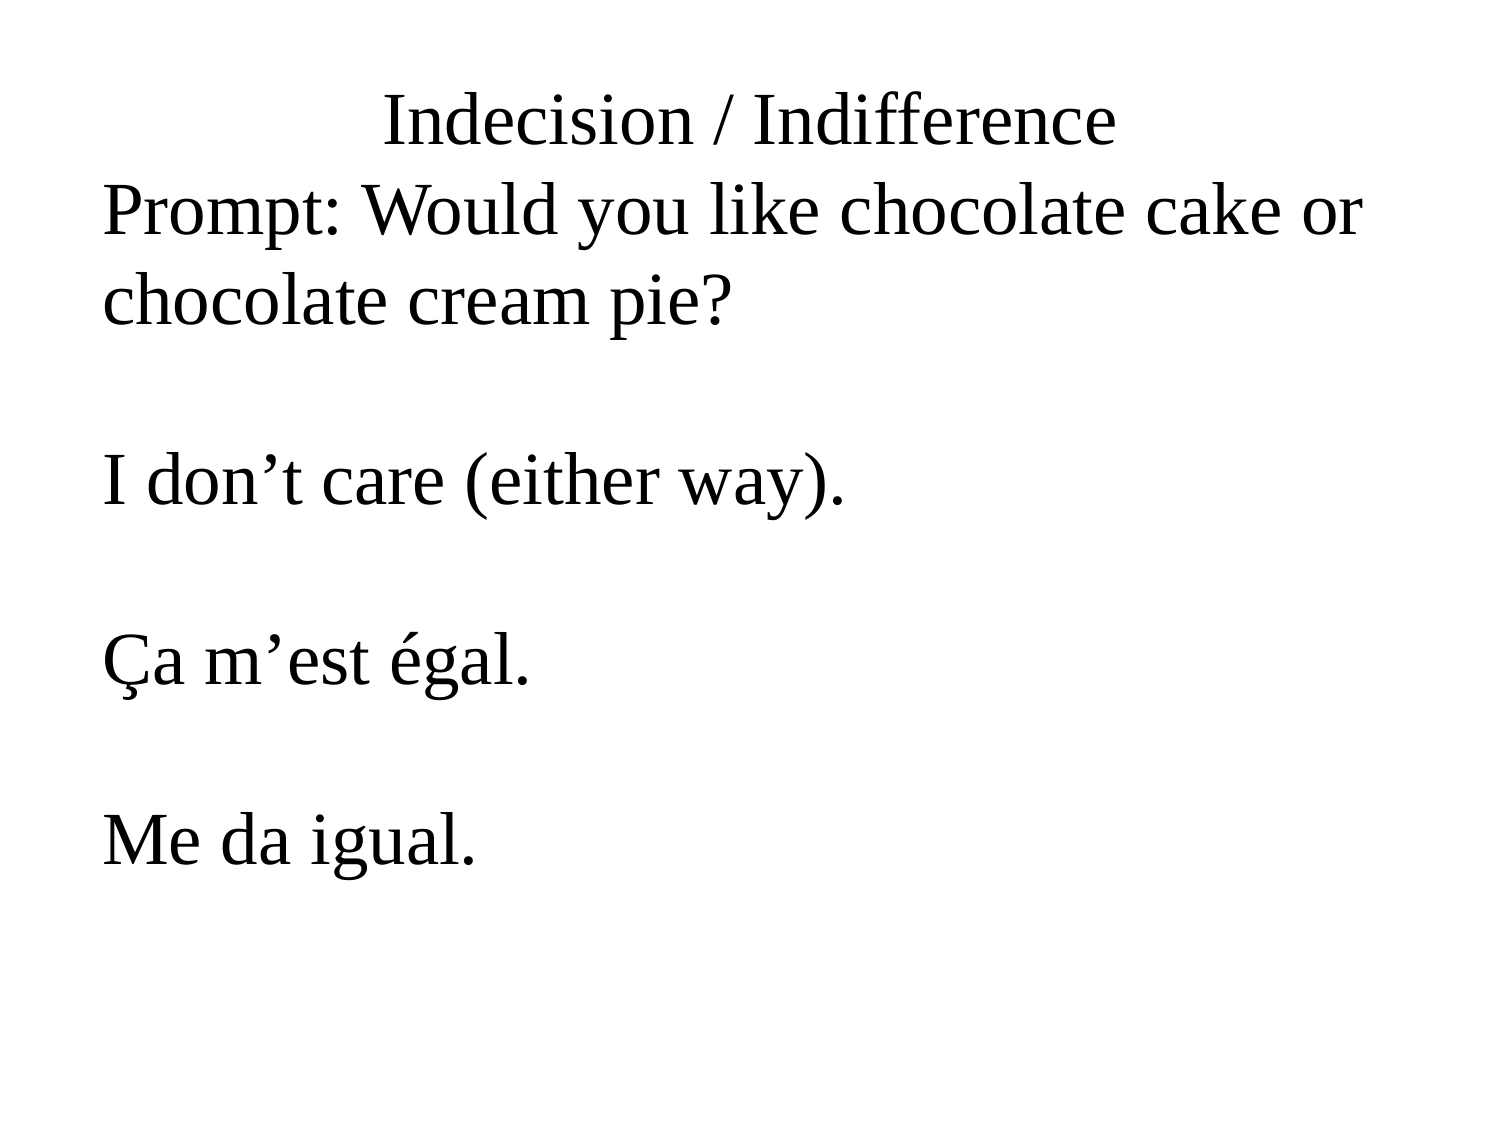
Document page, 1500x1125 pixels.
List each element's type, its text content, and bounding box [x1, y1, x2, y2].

text_box Indecision / Indifference Prompt: Would you like chocolate cake or chocolate cream pie? I don’t care (either way). Ça m’est égal. Me da igual. [87, 62, 1413, 888]
